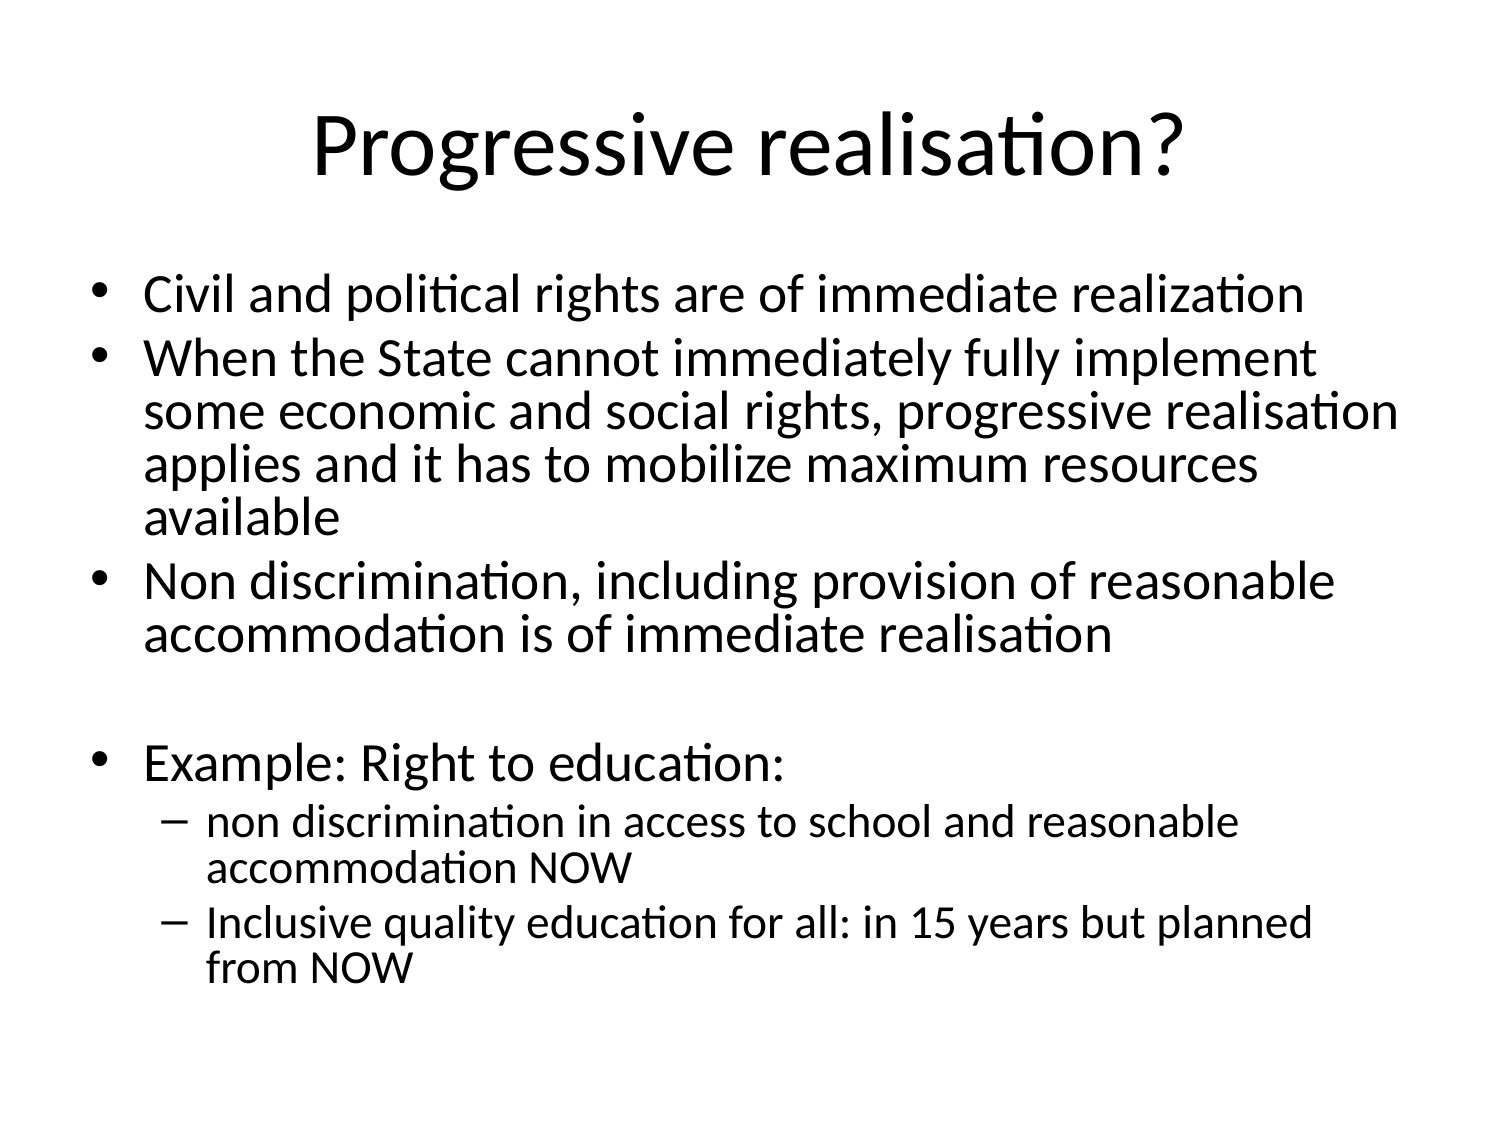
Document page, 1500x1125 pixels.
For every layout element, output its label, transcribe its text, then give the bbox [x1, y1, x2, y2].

list Civil and political rights are of immediate realization When the State cannot immediately fully implement some economic and social rights, progressive realisation applies and it has to mobilize maximum resources available Non discrimination, including provision of reasonable accommodation is of immediate realisation Example: Right to education: non discrimination in access to school and reasonable accommodation NOW Inclusive quality education for all: in 15 years but planned from NOW [75, 262, 1425, 1005]
title Progressive realisation? [75, 45, 1425, 233]
